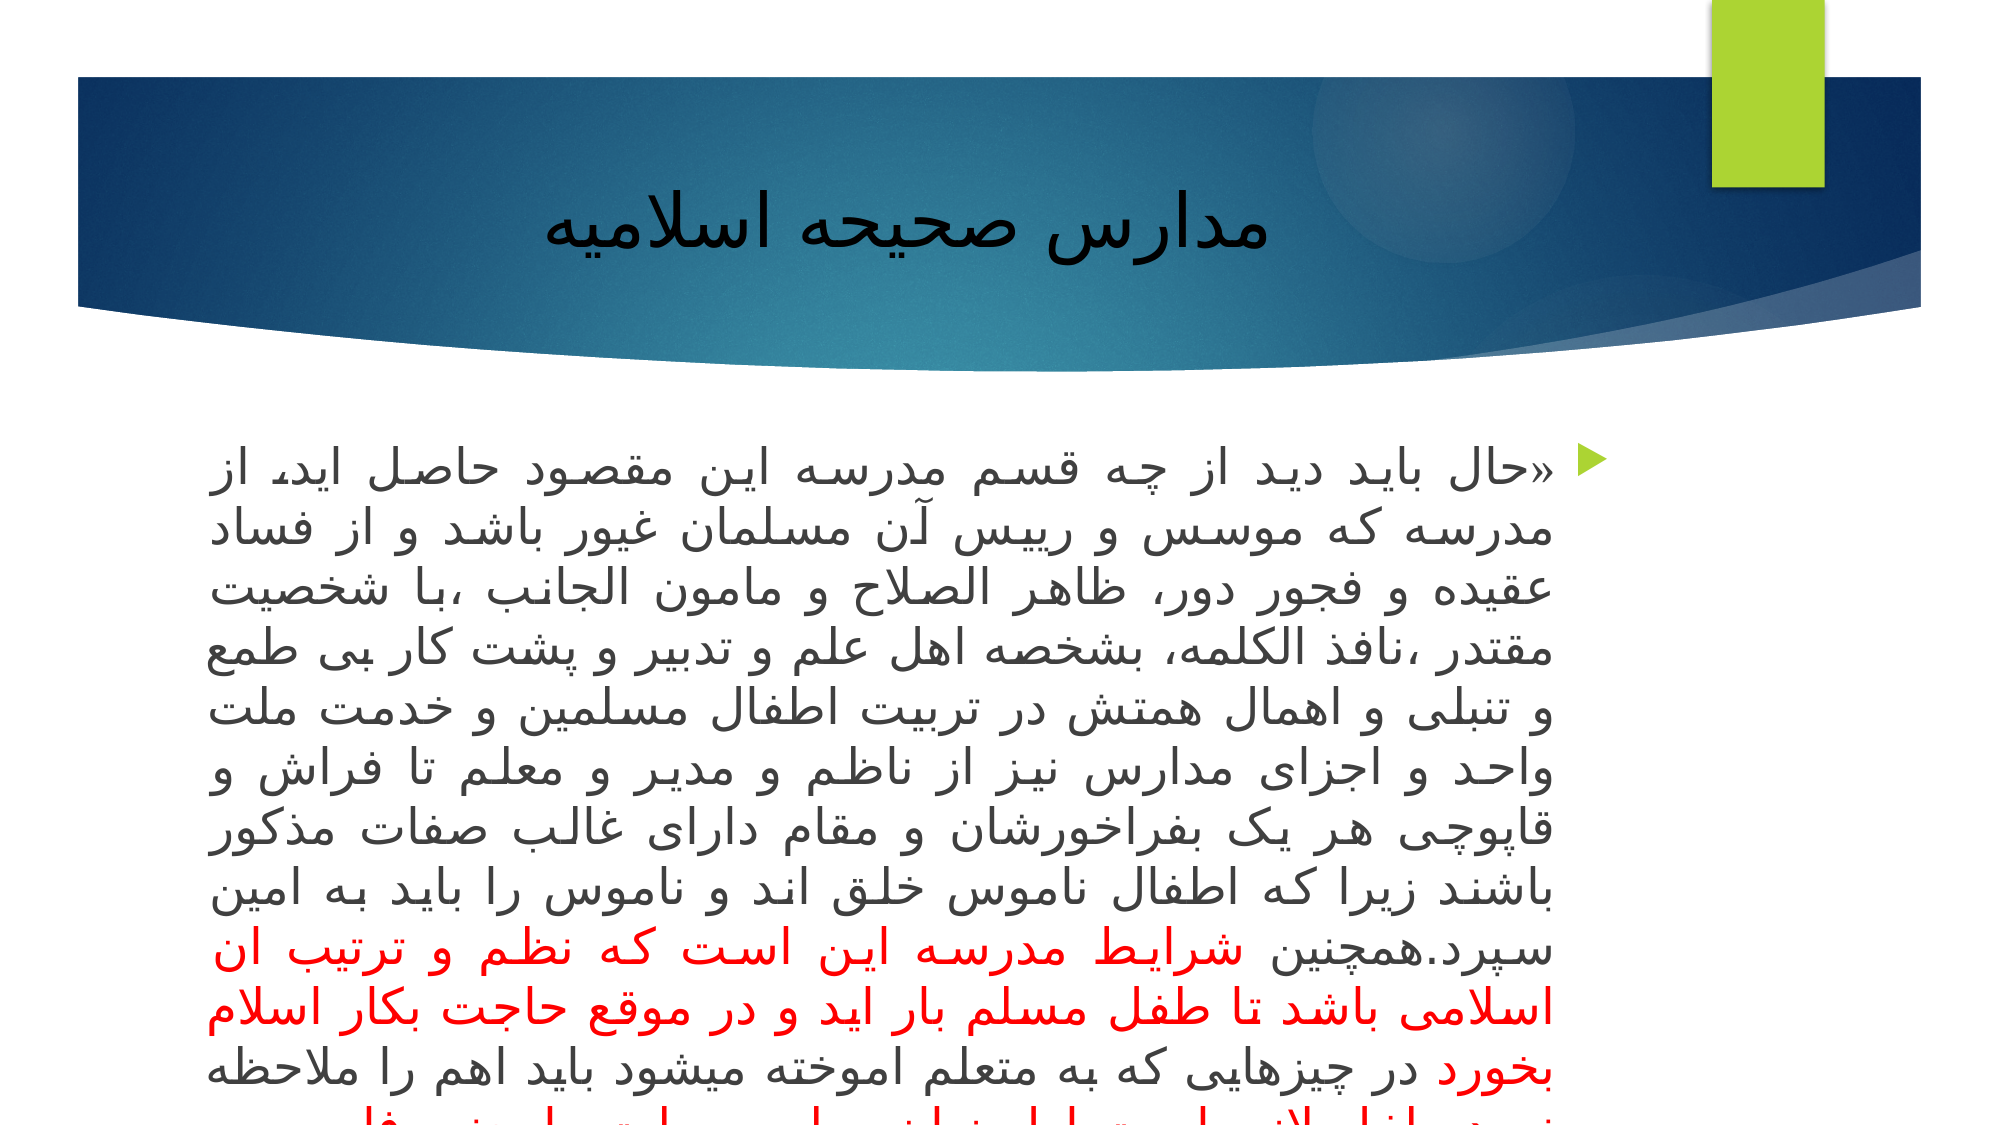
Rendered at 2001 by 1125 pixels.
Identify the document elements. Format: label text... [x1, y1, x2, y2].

list «حال باید دید از چه قسم مدرسه این مقصود حاصل اید، از مدرسه که موسس و رییس آن مسلمان غیور باشد و از فساد عقیده و فجور دور، ظاهر الصلاح و مامون الجانب ،با شخصیت مقتدر ،نافذ الکلمه، بشخصه اهل علم و تدبیر و پشت کار بی طمع و تنبلی و اهمال همتش در تربیت اطفال مسلمین و خدمت ملت واحد و اجزای مدارس نیز از ناظم و مدیر و معلم تا فراش و قاپوچی هر یک بفراخورشان و مقام دارای غالب صفات مذکور باشند زیرا که اطفال ناموس خلق اند و ناموس را باید به امین سپرد.همچنین شرایط مدرسه این است که نظم و ترتیب ان اسلامی باشد تا طفل مسلم بار اید و در موقع حاجت بکار اسلام بخورد در چیزهایی که به متعلم اموخته میشود باید اهم را ملاحظه نمود طفل لازم است اول زبان وطن و ملت را یعنی فارسی و عربی بیاموزد و انگاه السنه خارجه را در ضمن فارسی و عربی عقاید و احکام مذهب را و اخلاق شرعیه و اداب اسلام را پس به علوم دیگر از طبیعی و ریاضی و شیمی و طب و سایر پردازد »(روزنامه تربیت شماره: 206، سال 1318ق) [189, 427, 1627, 1080]
title مدارس صحیحه اسلامیه [189, 159, 1627, 276]
